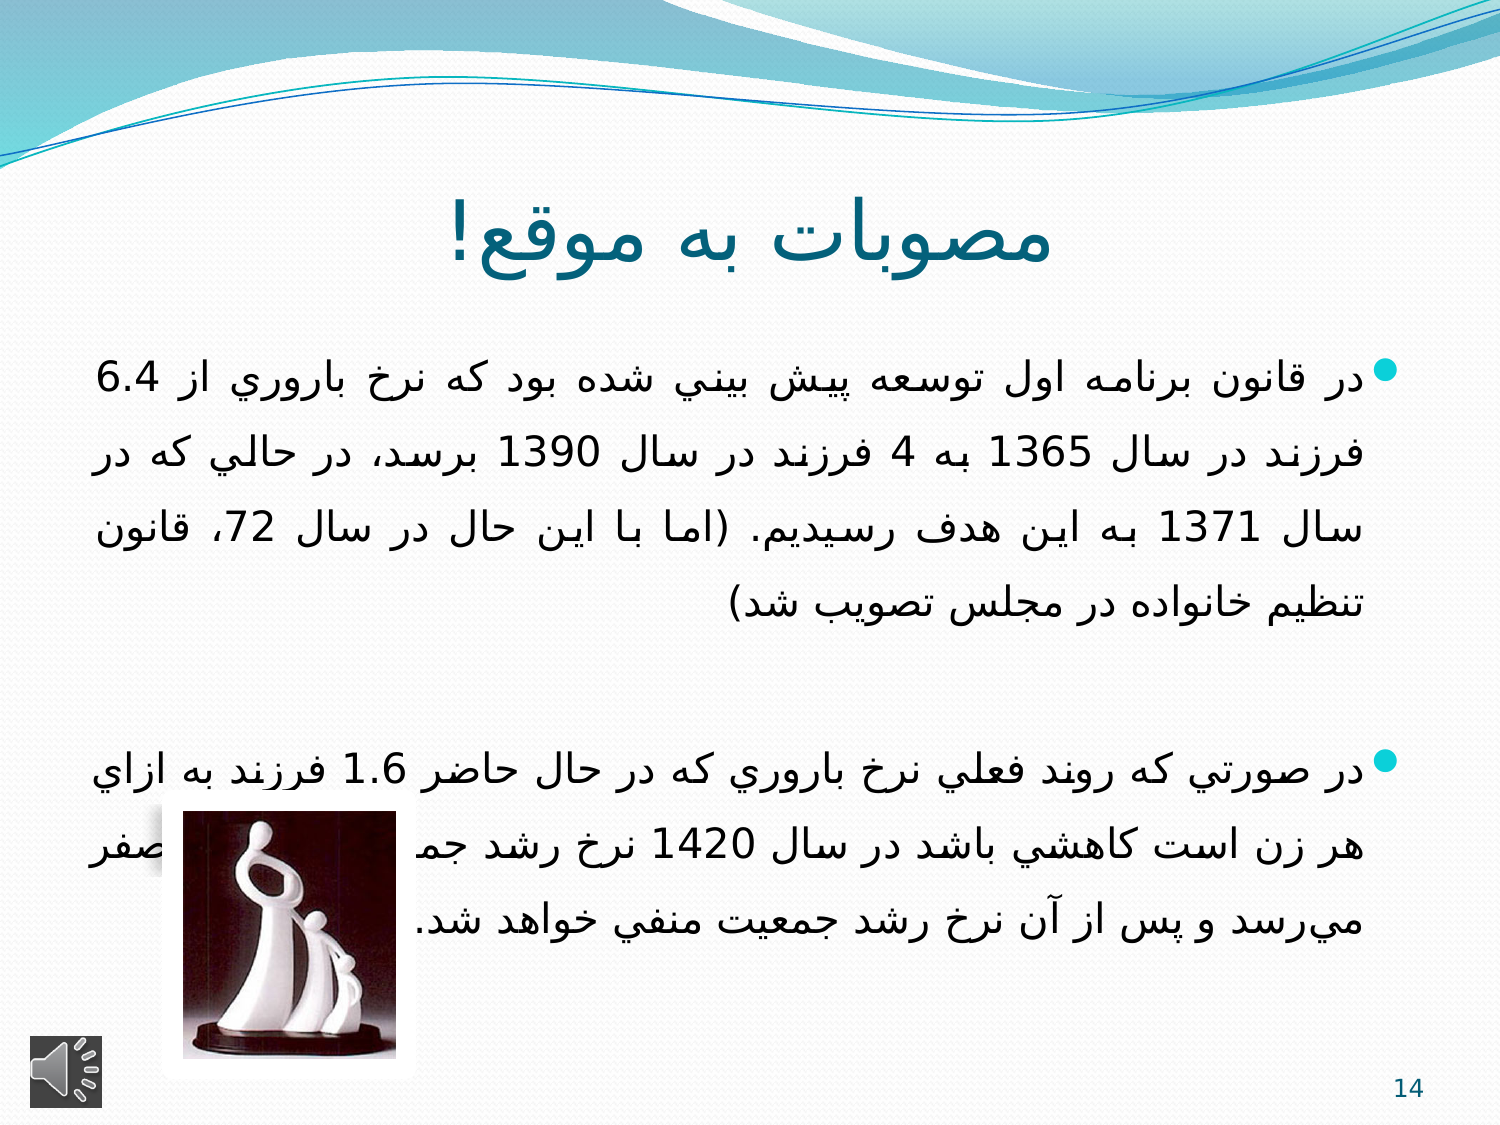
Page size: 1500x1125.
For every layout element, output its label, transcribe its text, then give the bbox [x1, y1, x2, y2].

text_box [29, 1034, 104, 1109]
list در قانون برنامه اول توسعه پيش بيني شده بود که نرخ باروري از 6.4 فرزند در سال 1365 به 4 فرزند در سال 1390 برسد، در حالي که در سال 1371 به اين هدف رسيديم. (اما با این حال در سال 72، قانون تنظیم خانواده در مجلس تصویب شد) در صورتي که روند فعلي نرخ باروري‌ که در حال حاضر 1.6 فرزند به ازاي هر زن است کاهشي باشد در سال 1420 نرخ رشد جمعيت کشور به صفر مي‌رسد و پس از آن نرخ رشد جمعيت منفي خواهد شد. [74, 317, 1426, 1038]
picture [182, 810, 396, 1059]
title مصوبات به موقع! [74, 89, 1426, 278]
slide_number 14 [1299, 1042, 1425, 1103]
